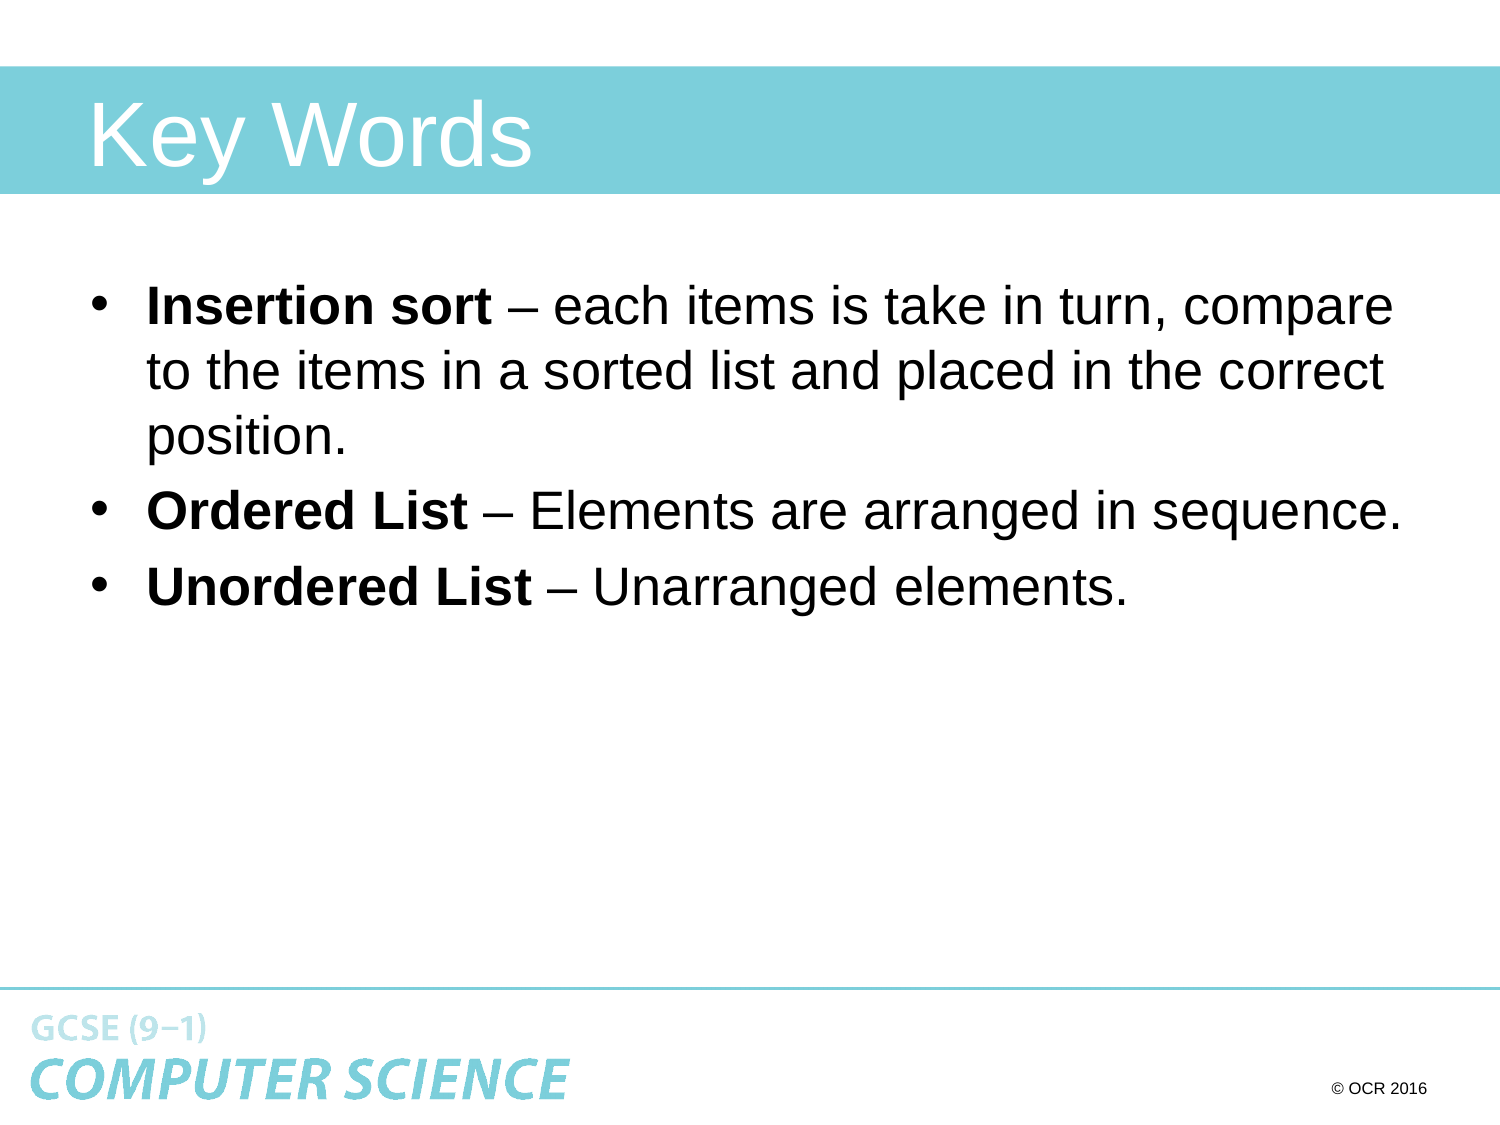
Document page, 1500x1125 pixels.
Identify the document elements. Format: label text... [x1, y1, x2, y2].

list Insertion sort – each items is take in turn, compare to the items in a sorted list and placed in the correct position. Ordered List – Elements are arranged in sequence. Unordered List – Unarranged elements. [75, 262, 1425, 965]
picture [0, 987, 1500, 1124]
title Key Words [0, 66, 1500, 194]
